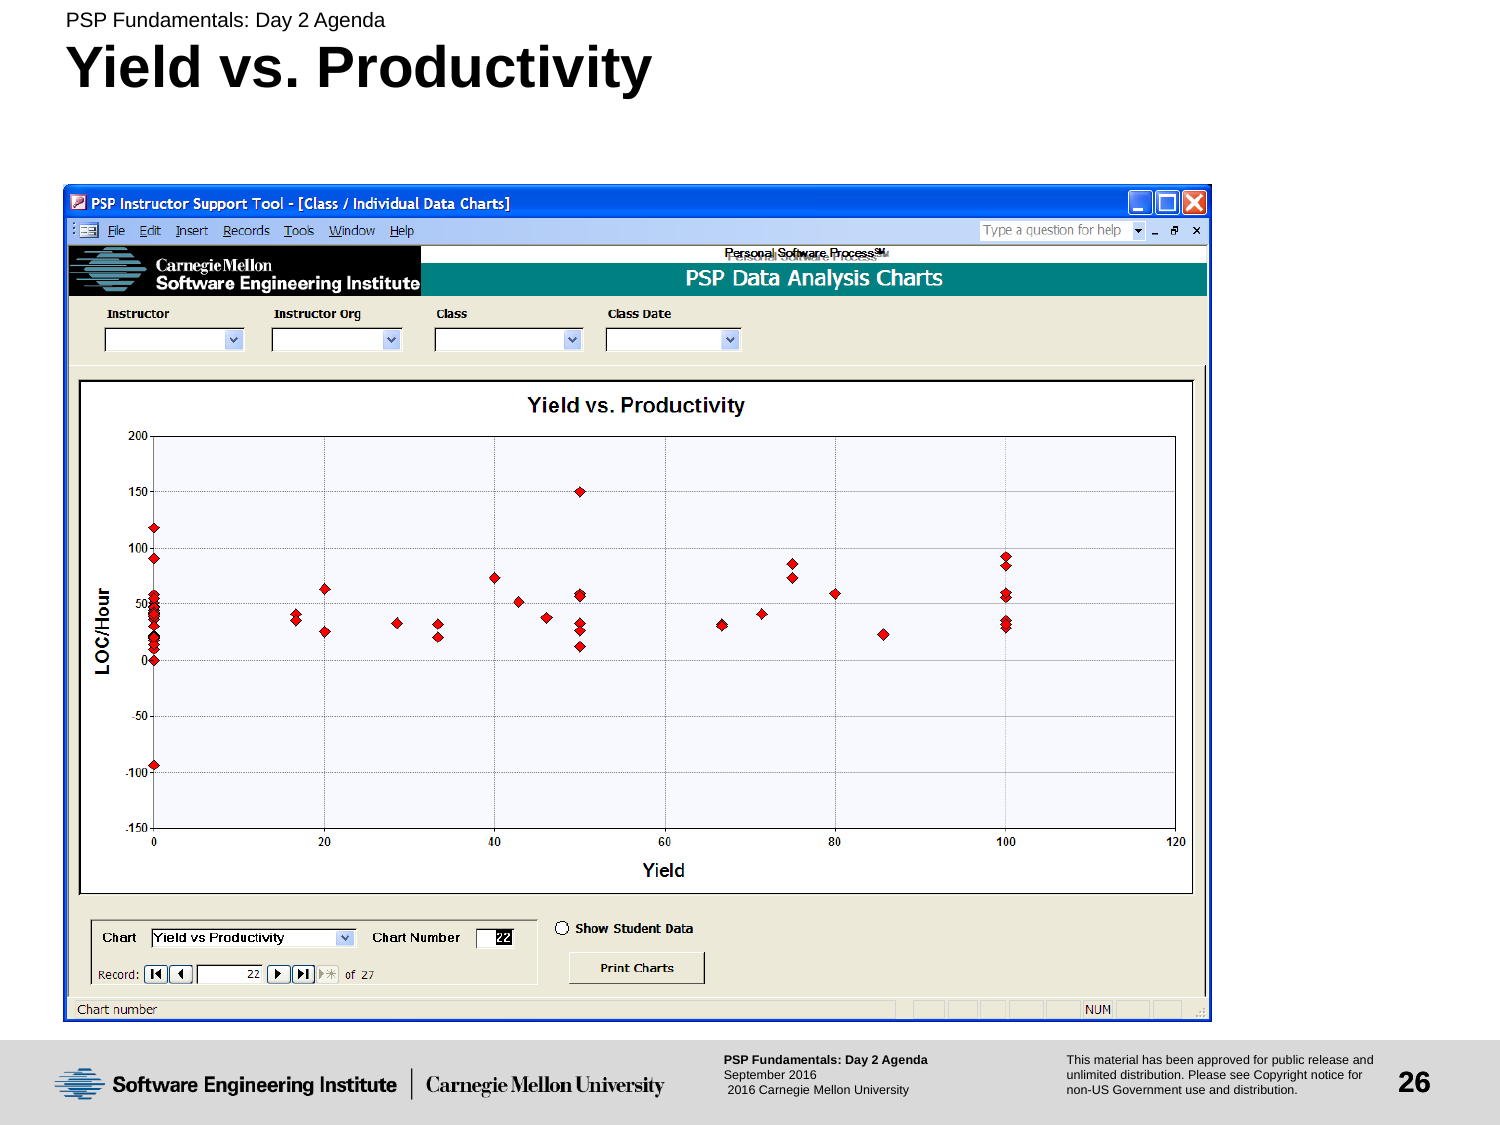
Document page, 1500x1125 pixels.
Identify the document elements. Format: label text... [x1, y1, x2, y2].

picture [46, 1061, 673, 1104]
title Yield vs. Productivity [65, 37, 1430, 148]
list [63, 184, 1212, 1022]
